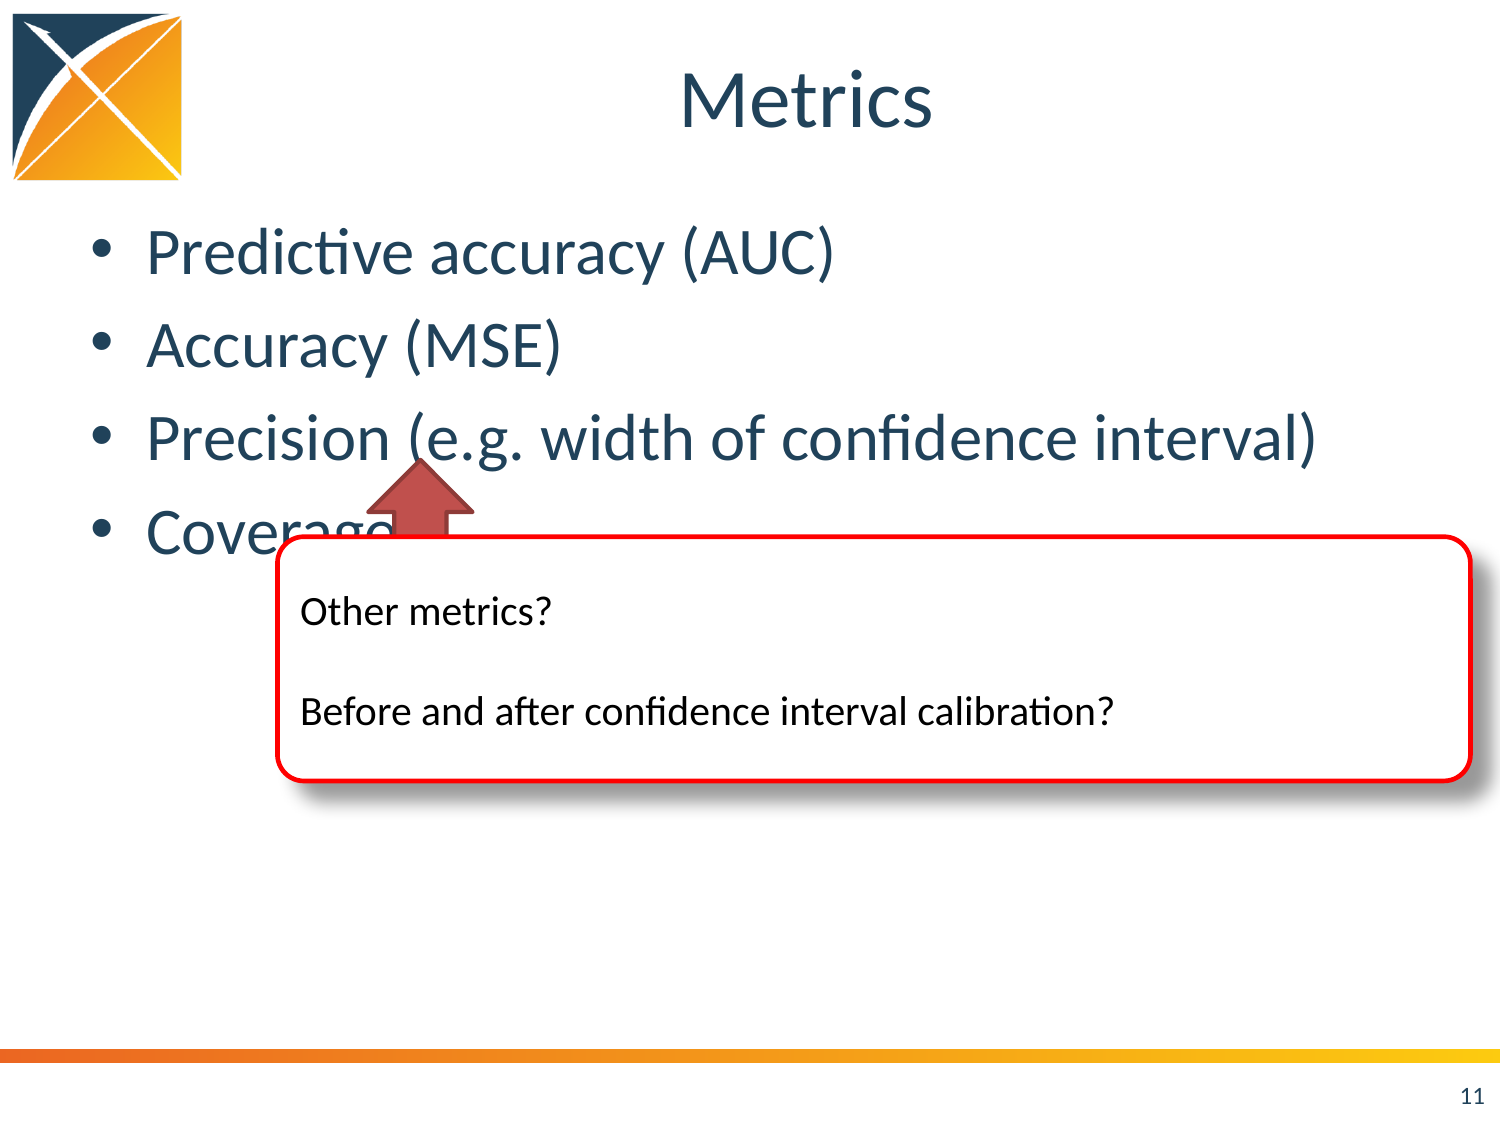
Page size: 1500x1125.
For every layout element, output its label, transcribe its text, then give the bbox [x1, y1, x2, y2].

title Metrics [187, 24, 1425, 163]
slide_number 11 [1149, 1065, 1500, 1125]
text_box [366, 457, 475, 534]
picture [0, 0, 206, 200]
text_box Other metrics? Before and after confidence interval calibration? [275, 534, 1473, 784]
list Predictive accuracy (AUC) Accuracy (MSE) Precision (e.g. width of confidence interval) Coverage [75, 200, 1425, 1005]
